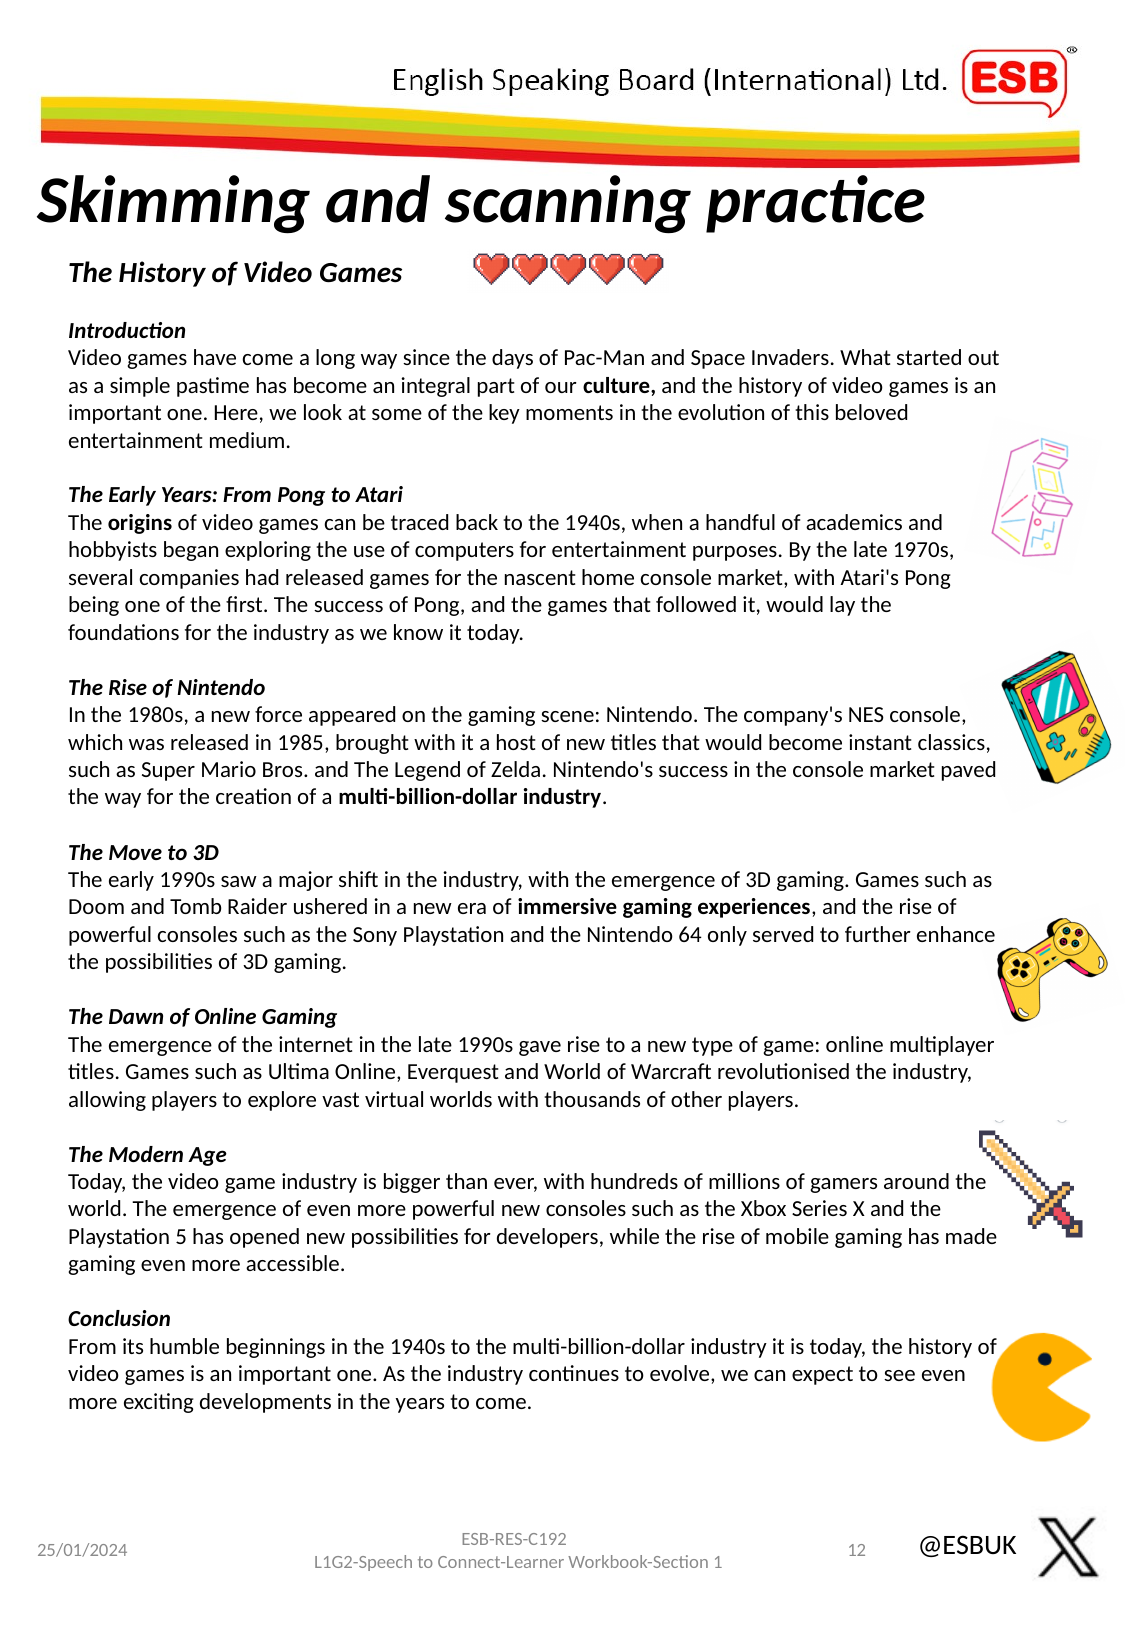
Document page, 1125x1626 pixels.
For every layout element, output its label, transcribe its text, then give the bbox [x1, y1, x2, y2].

picture [966, 1120, 1108, 1253]
text_box The History of Video Games Introduction Video games have come a long way since the days of Pac-Man and Space Invaders. What started out as a simple pastime has become an integral part of our culture, and the history of video games is an important one. Here, we look at some of the key moments in the evolution of this beloved entertainment medium. The Early Years: From Pong to Atari The origins of video games can be traced back to the 1940s, when a handful of academics and hobbyists began exploring the use of computers for entertainment purposes. By the late 1970s, several companies had released games for the nascent home console market, with Atari's Pong being one of the first. The success of Pong, and the games that followed it, would lay the foundations for the industry as we know it today. The Rise of Nintendo In the 1980s, a new force appeared on the gaming scene: Nintendo. The company's NES console, which was released in 1985, brought with it a host of new titles that would become instant classics, such as Super Mario Bros. and The Legend of Zelda. Nintendo's success in the console market paved the way for the creation of a multi-billion-dollar industry. The Move to 3D The early 1990s saw a major shift in the industry, with the emergence of 3D gaming. Games such as Doom and Tomb Raider ushered in a new era of immersive gaming experiences, and the rise of powerful consoles such as the Sony Playstation and the Nintendo 64 only served to further enhance the possibilities of 3D gaming. The Dawn of Online Gaming The emergence of the internet in the late 1990s gave rise to a new type of game: online multiplayer titles. Games such as Ultima Online, Everquest and World of Warcraft revolutionised the industry, allowing players to explore vast virtual worlds with thousands of other players. The Modern Age Today, the video game industry is bigger than ever, with hundreds of millions of gamers around the world. The emergence of even more powerful new consoles such as the Xbox Series X and the Playstation 5 has opened new possibilities for developers, while the rise of mobile gaming has made gaming even more accessible. Conclusion From its humble beginnings in the 1940s to the multi-billion-dollar industry it is today, the history of video games is an important one. As the industry continues to evolve, we can expect to see even more exciting developments in the years to come. [53, 245, 1024, 1422]
picture [466, 249, 669, 293]
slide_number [22, 1506, 276, 1593]
picture [1031, 1506, 1110, 1589]
slide_number 12 [697, 1506, 882, 1593]
title Skimming and scanning practice [22, 136, 993, 267]
picture [981, 631, 1125, 807]
picture [990, 904, 1124, 1029]
picture [0, 1, 1125, 234]
footer ESB-RES-C192 L1G2-Speech to Connect-Learner Workbook-Section 1 [296, 1506, 697, 1593]
picture [978, 424, 1101, 574]
picture [971, 1317, 1108, 1450]
